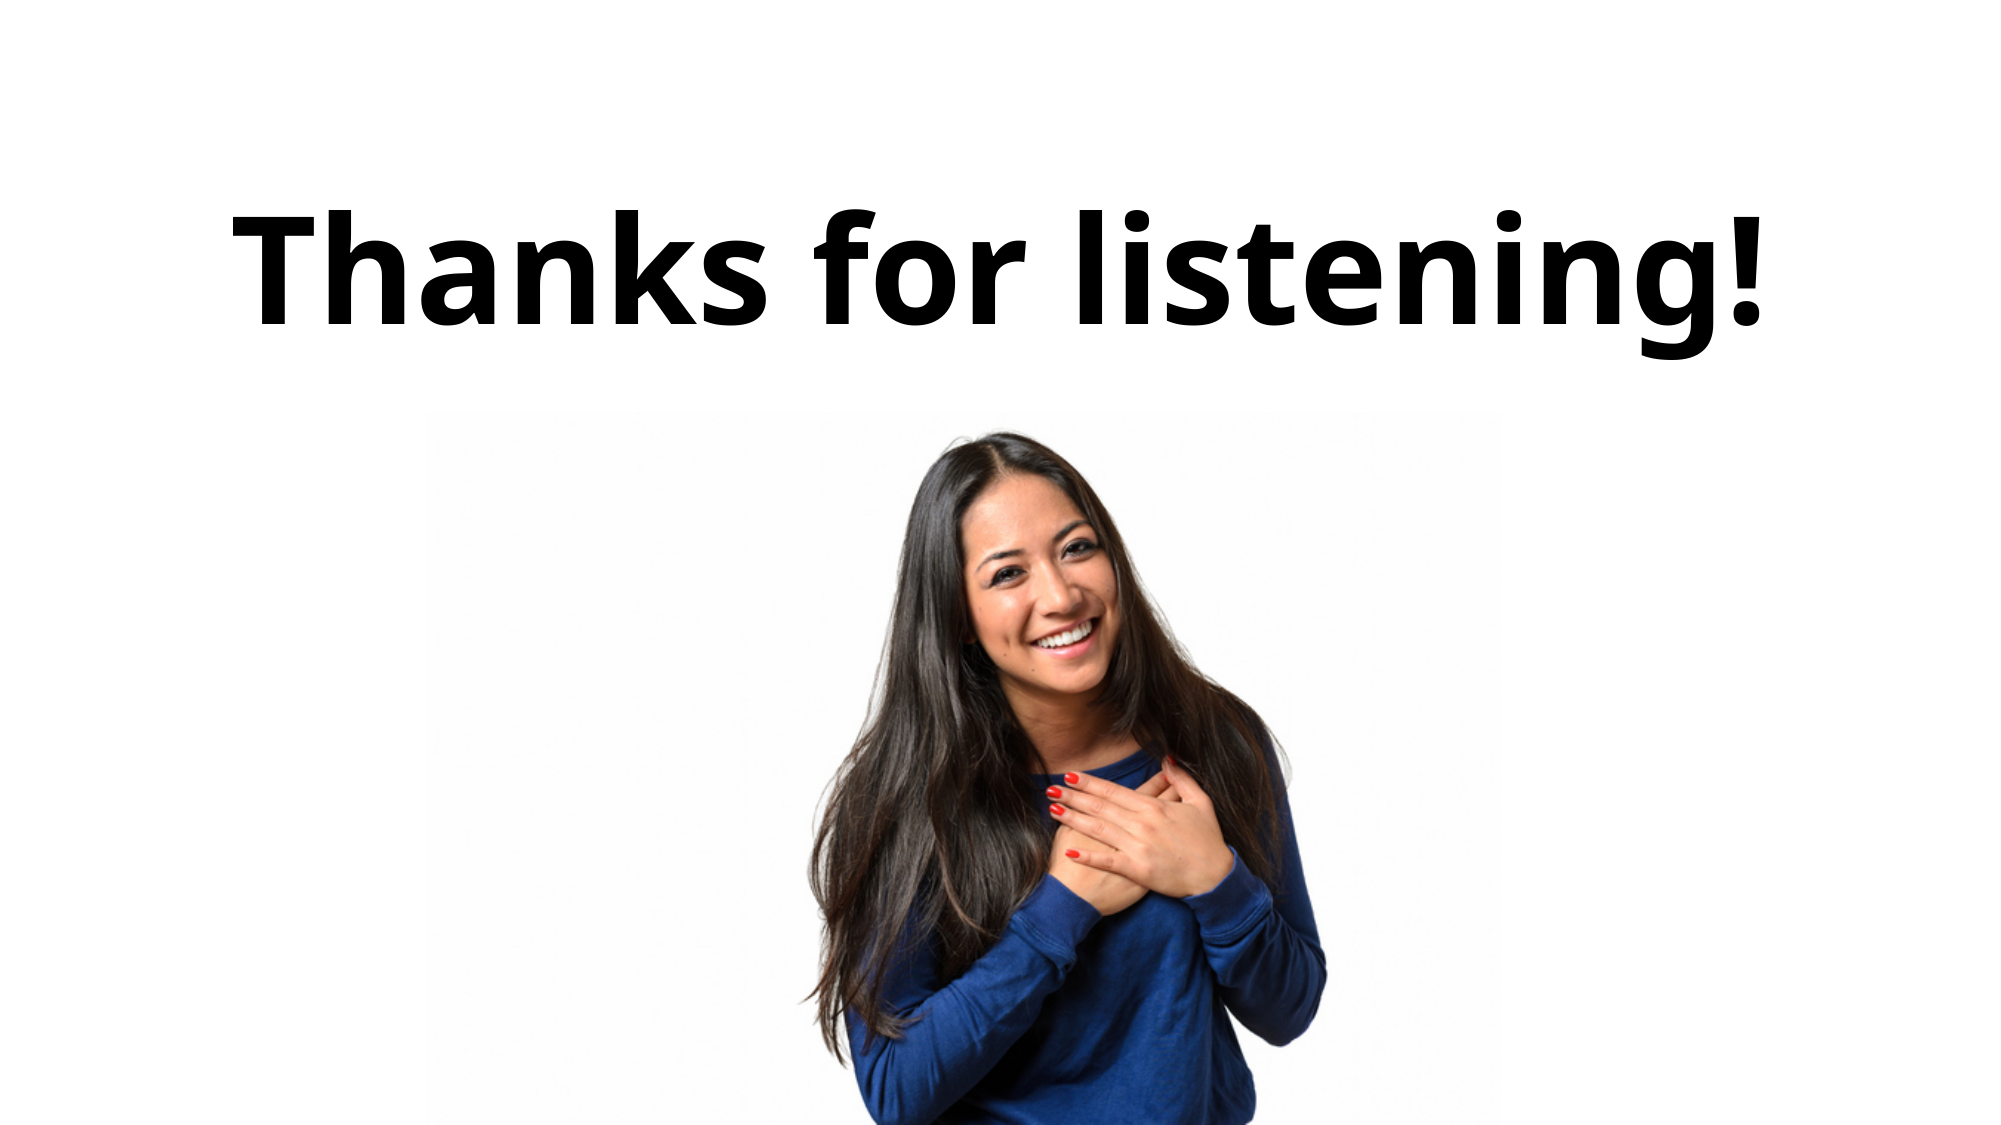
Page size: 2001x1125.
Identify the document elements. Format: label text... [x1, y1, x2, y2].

title Thanks for listening! [137, 167, 1863, 386]
picture [426, 412, 1501, 1125]
